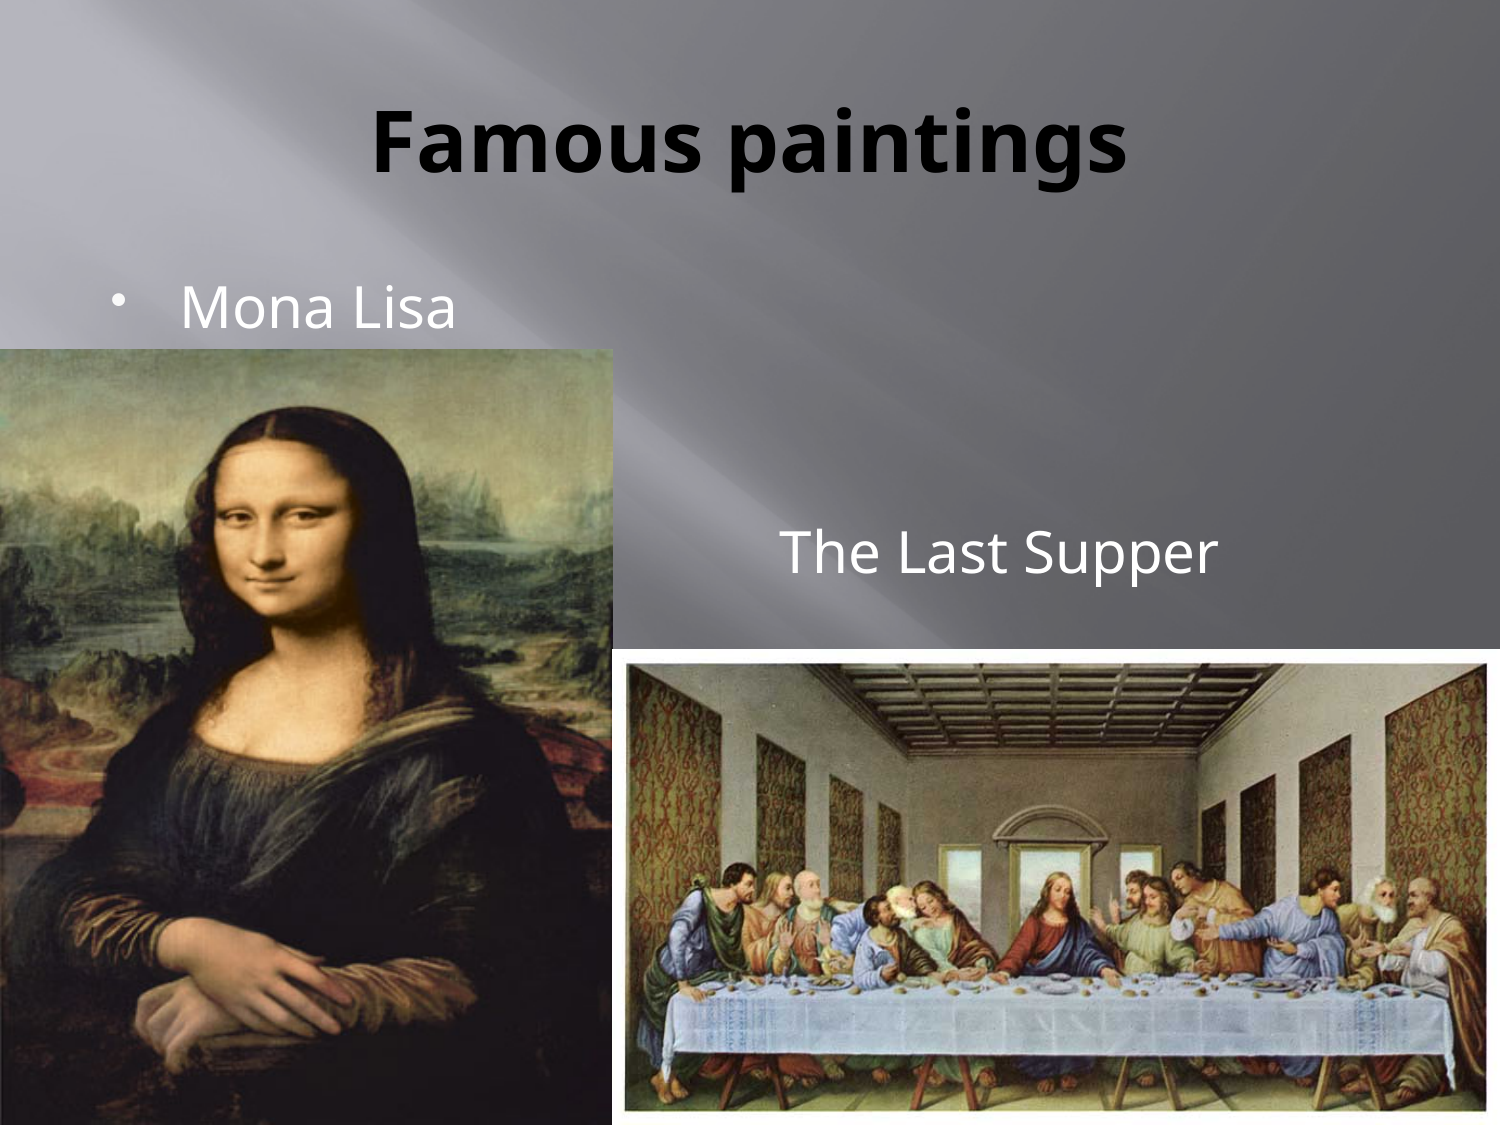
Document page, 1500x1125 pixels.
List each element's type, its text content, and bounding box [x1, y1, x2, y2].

list Mona Lisa The Last Supper [75, 262, 1425, 649]
title Famous paintings [75, 45, 1425, 233]
picture [0, 349, 1500, 1125]
